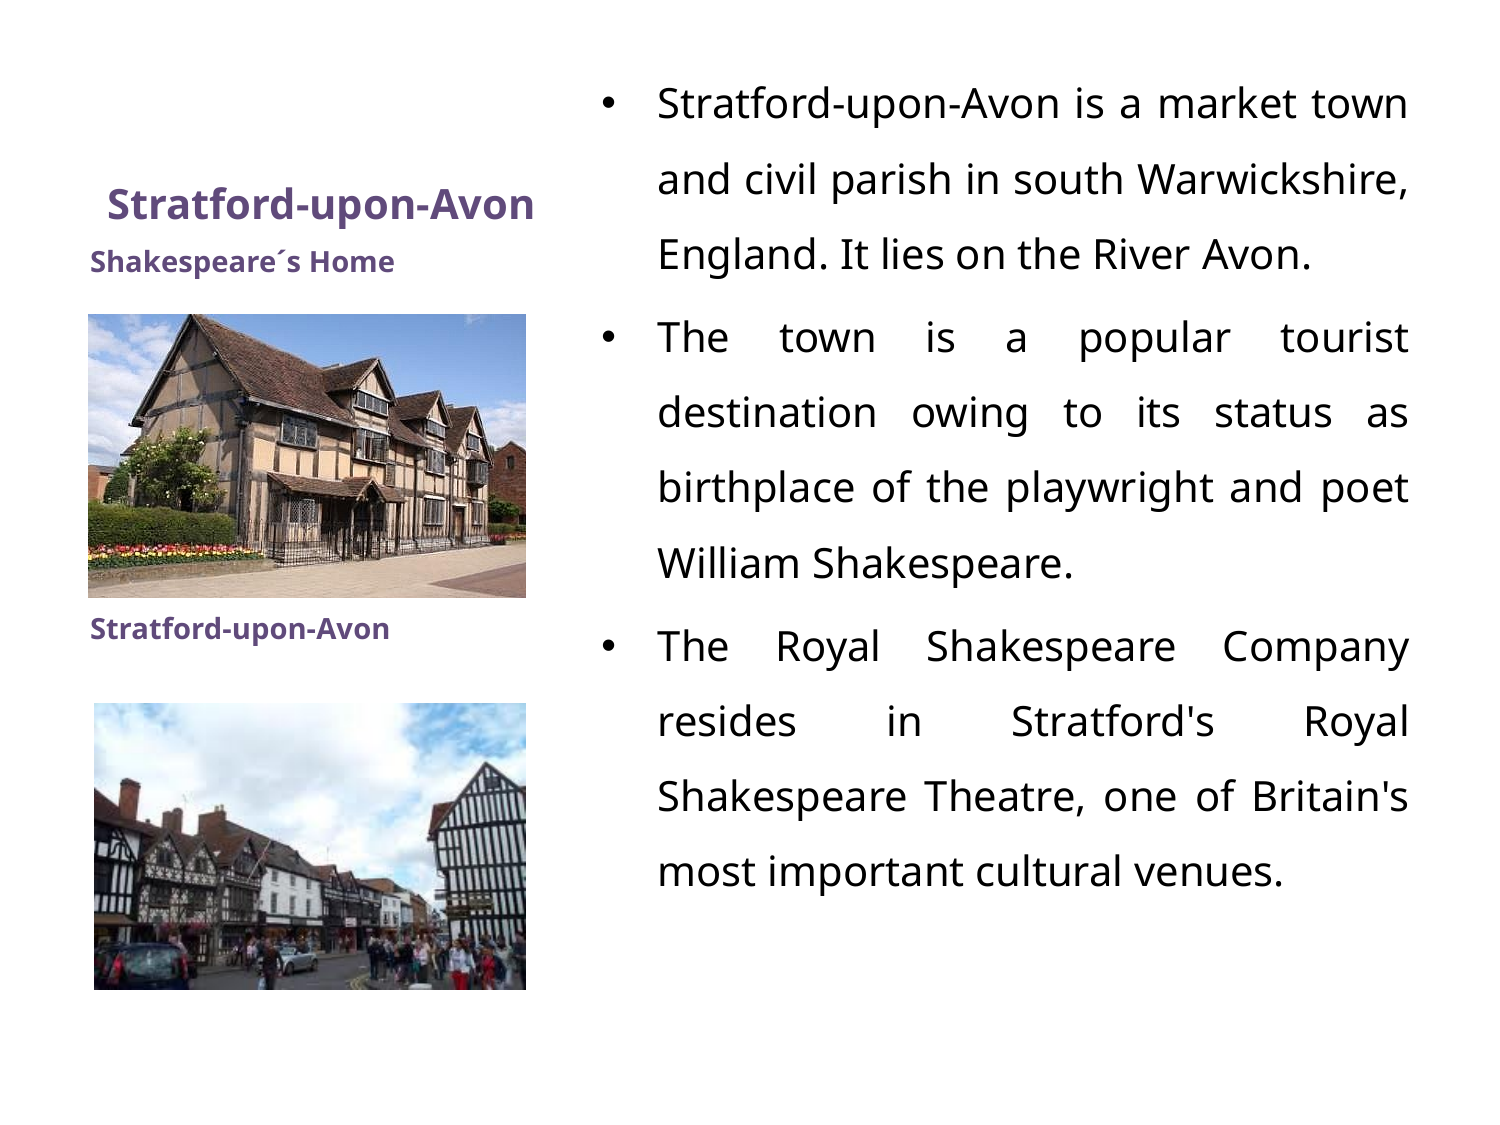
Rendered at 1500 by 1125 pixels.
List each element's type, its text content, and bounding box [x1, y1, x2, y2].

title Stratford-upon-Avon [75, 44, 569, 235]
list Shakespeare´s Home Stratford-upon-Avon [75, 235, 569, 1005]
picture [94, 703, 526, 990]
list Stratford-upon-Avon is a market town and civil parish in south Warwickshire, England. It lies on the River Avon. The town is a popular tourist destination owing to its status as birthplace of the playwright and poet William Shakespeare. The Royal Shakespeare Company resides in Stratford's Royal Shakespeare Theatre, one of Britain's most important cultural venues. [586, 44, 1425, 1005]
picture [88, 313, 526, 598]
